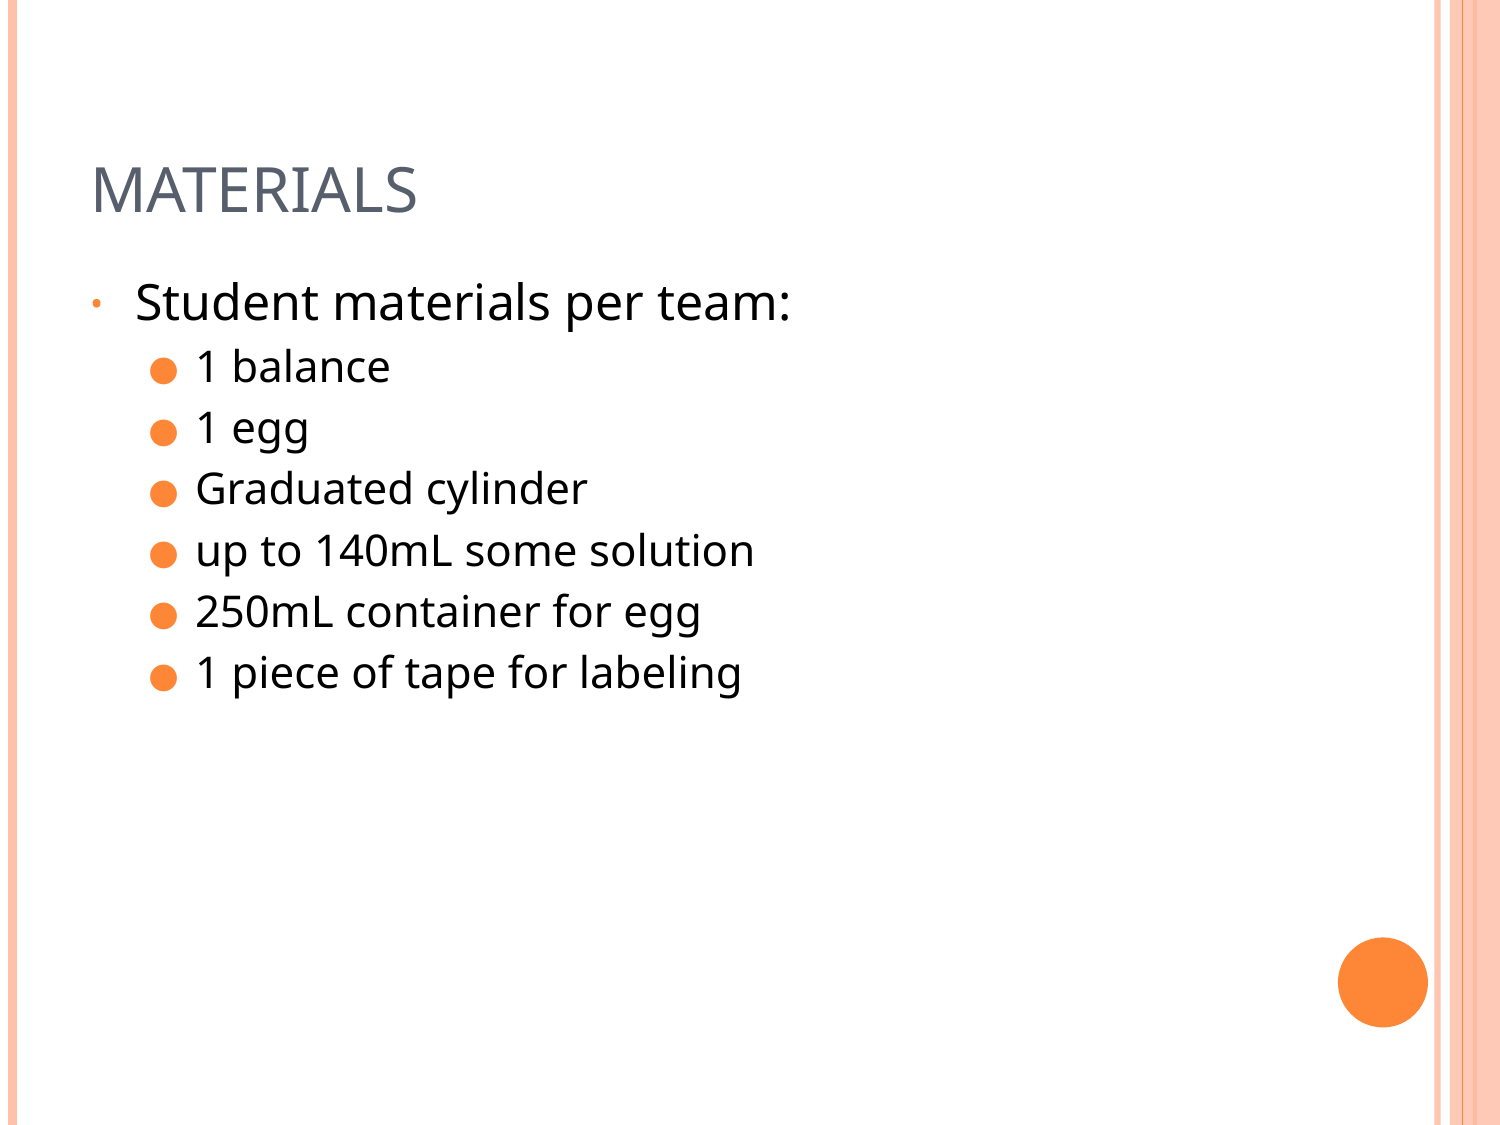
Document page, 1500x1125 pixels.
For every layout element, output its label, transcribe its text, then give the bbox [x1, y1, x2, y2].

list Student materials per team: 1 balance 1 egg Graduated cylinder up to 140mL some solution 250mL container for egg 1 piece of tape for labeling [75, 262, 1300, 1062]
title Materials [75, 45, 1300, 233]
